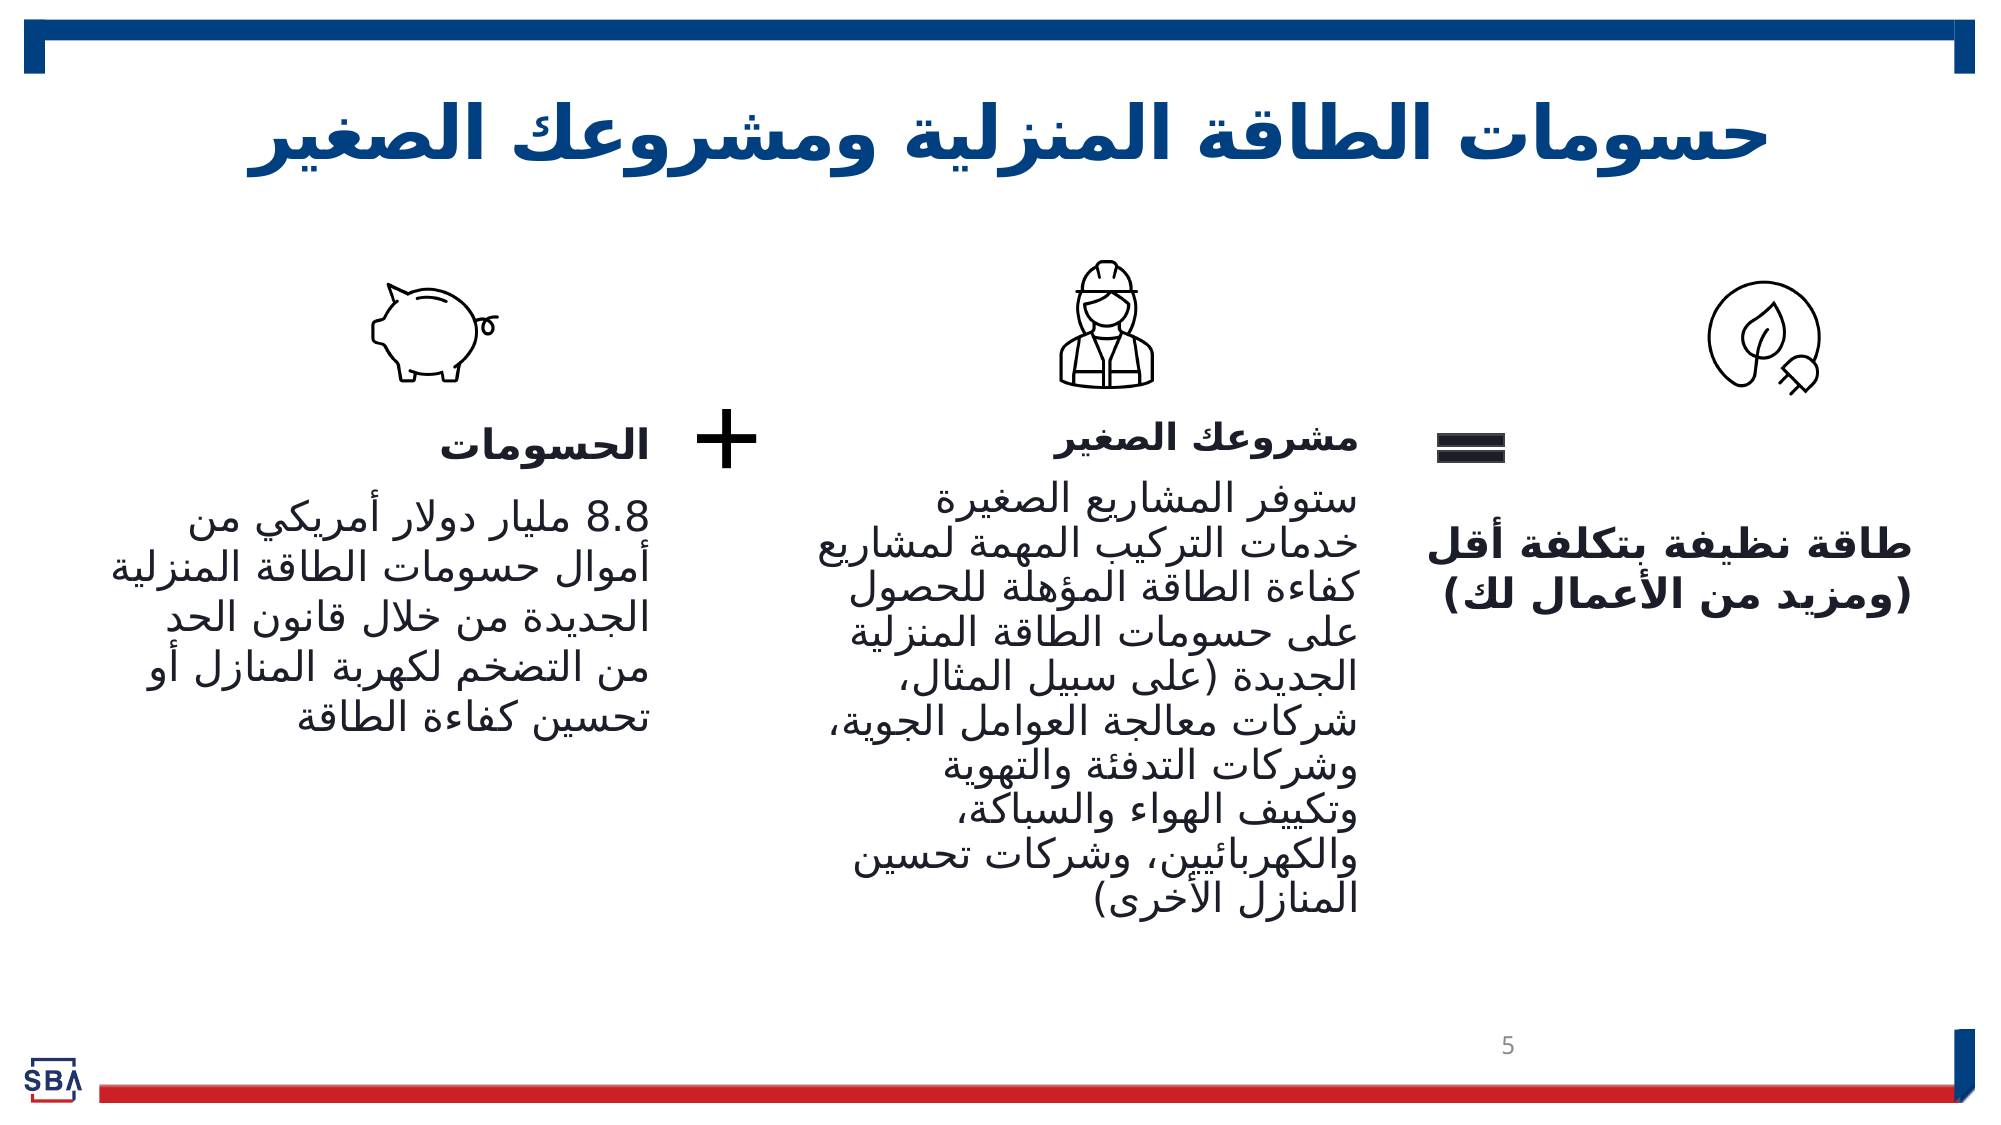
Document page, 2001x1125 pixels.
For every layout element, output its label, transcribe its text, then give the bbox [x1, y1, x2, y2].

text_box [1437, 450, 1505, 463]
list مشروعك الصغير ستوفر المشاريع الصغيرة خدمات التركيب المهمة لمشاريع كفاءة الطاقة المؤهلة للحصول على حسومات الطاقة المنزلية الجديدة (على سبيل المثال، شركات معالجة العوامل الجوية، وشركات التدفئة والتهوية وتكييف الهواء والسباكة، والكهربائيين، وشركات تحسين المنازل الأخرى) [797, 410, 1375, 978]
slide_number 5 [1486, 1016, 1937, 1076]
text_box الحسومات 8.8 مليار دولار أمريكي من أموال حسومات الطاقة المنزلية الجديدة من خلال قانون الحد من التضخم لكهربة المنازل أو تحسين كفاءة الطاقة [88, 410, 667, 921]
picture [1031, 252, 1182, 403]
picture [360, 256, 511, 407]
picture [691, 403, 762, 474]
text_box طاقة نظيفة بتكلفة أقل (ومزيد من الأعمال لك) [1410, 508, 1929, 1076]
text_box [1437, 433, 1505, 447]
title حسومات الطاقة المنزلية ومشروعك الصغير [137, 87, 1863, 186]
picture [1690, 260, 1841, 411]
